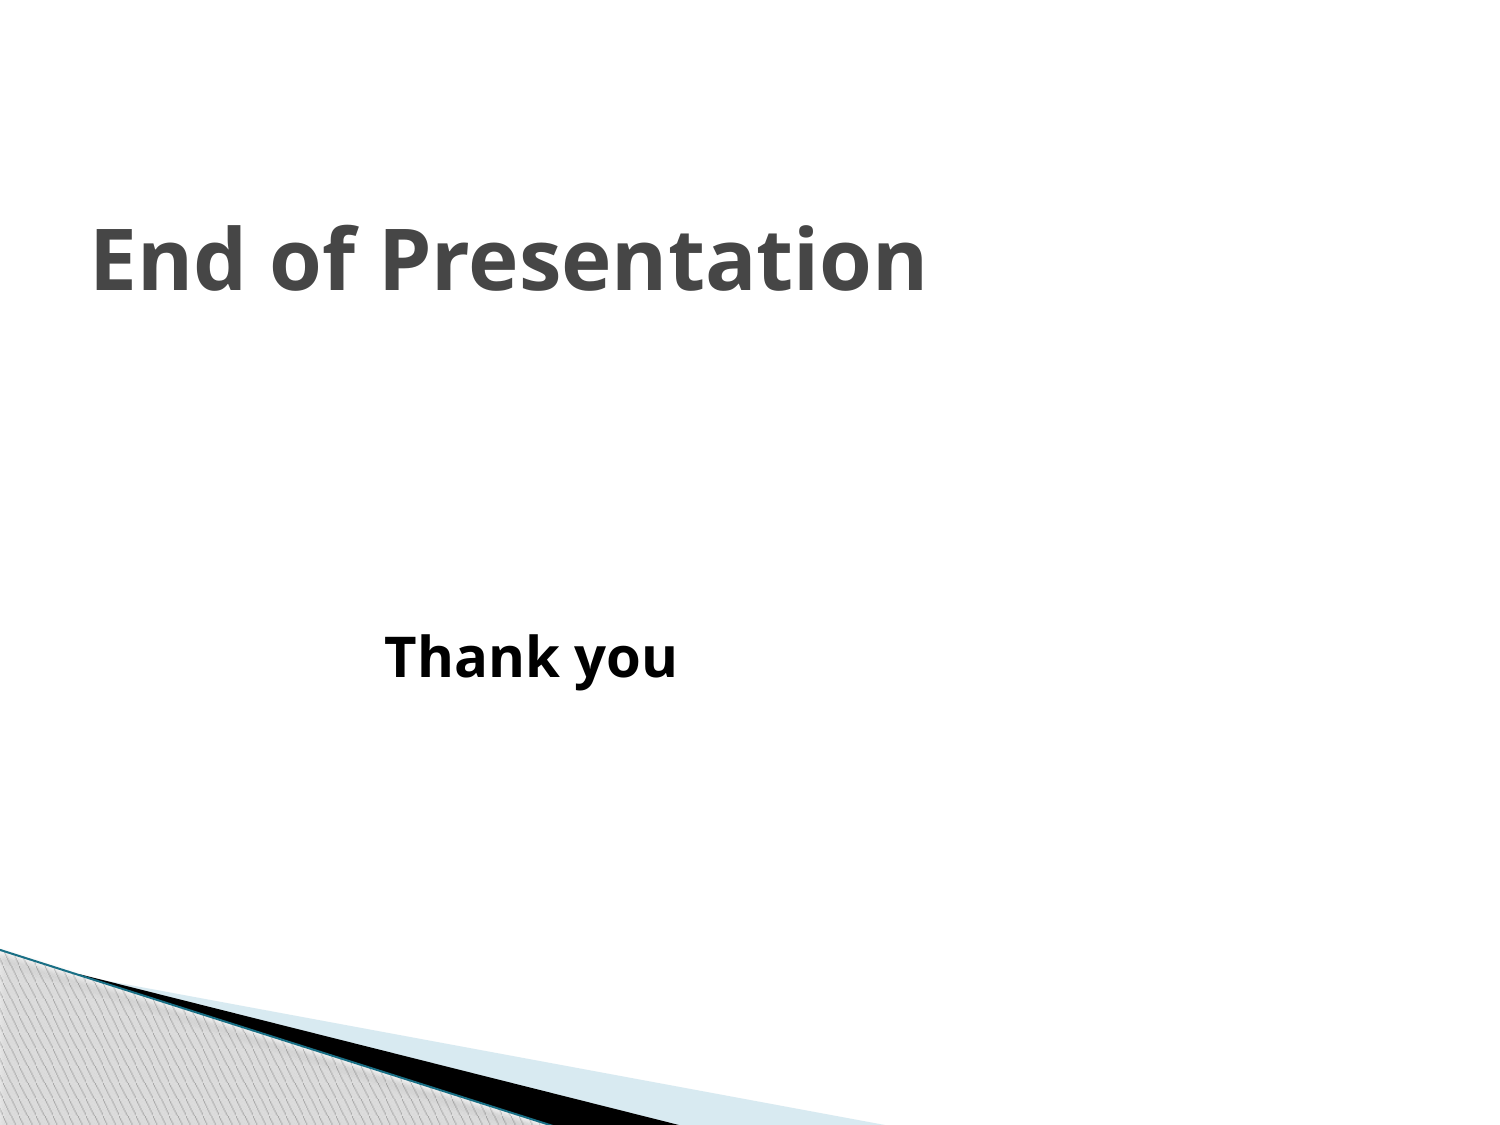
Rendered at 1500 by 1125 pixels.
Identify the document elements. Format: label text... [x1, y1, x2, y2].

title End of Presentation [75, 125, 1425, 388]
list Thank you [75, 462, 1425, 1005]
